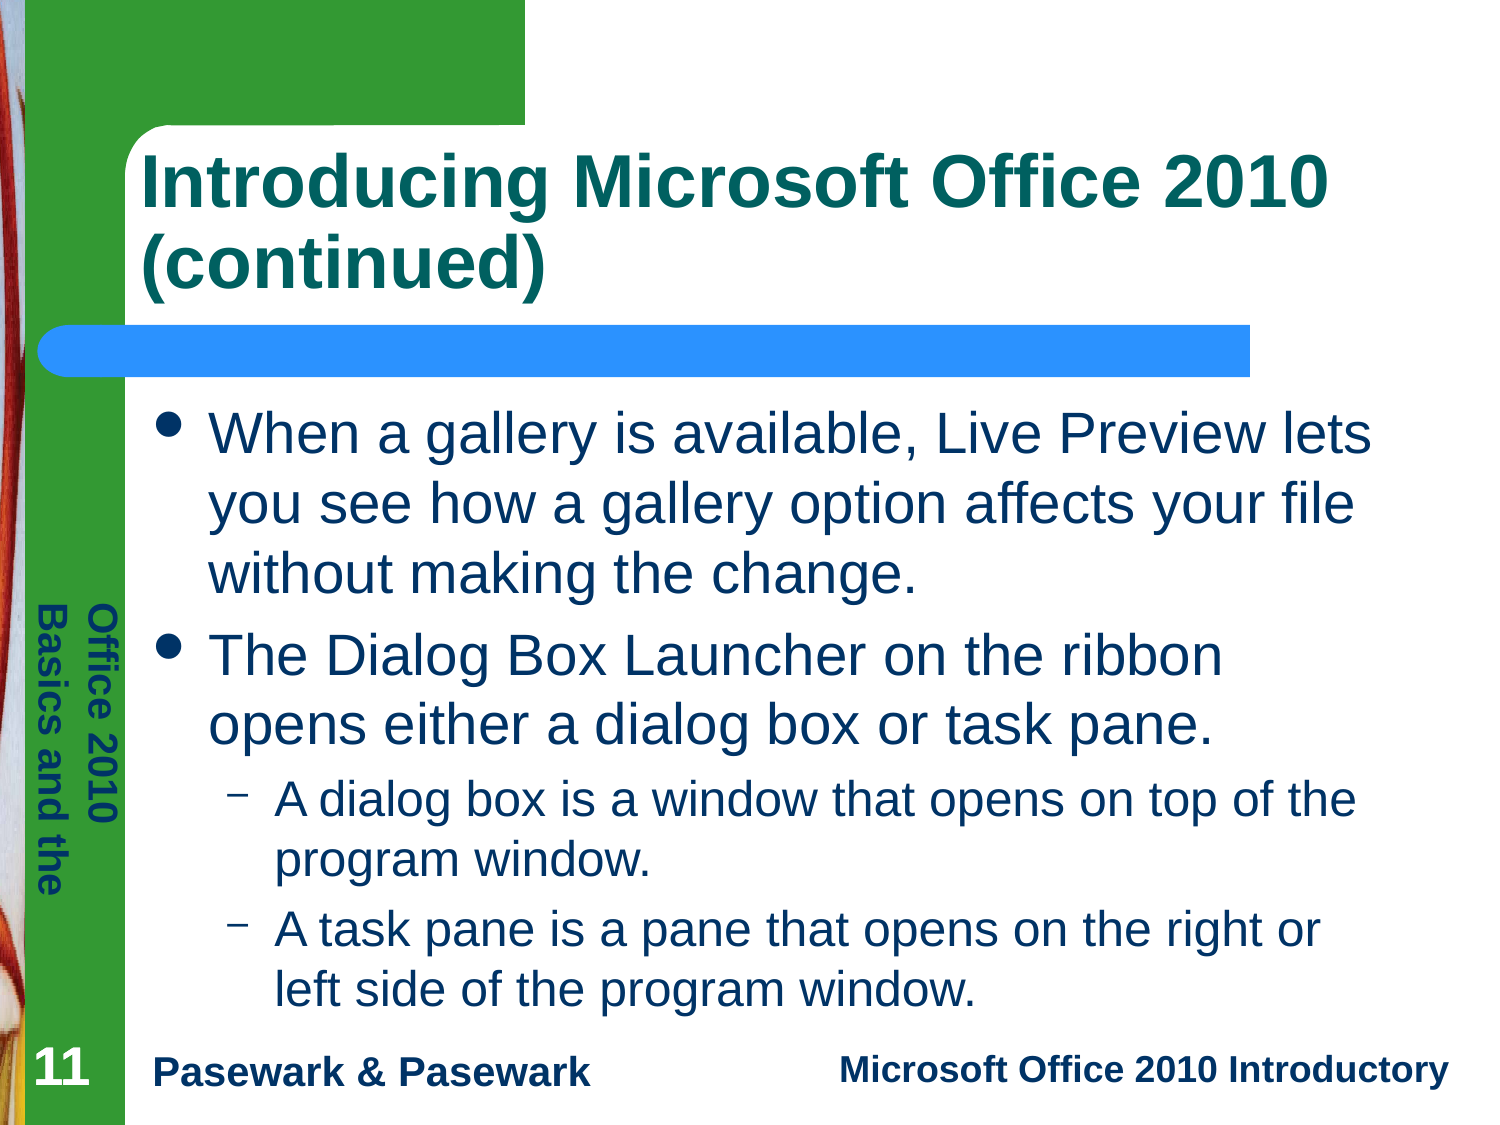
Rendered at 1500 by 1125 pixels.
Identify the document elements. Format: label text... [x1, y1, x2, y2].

text_box 11 [13, 1023, 111, 1105]
list When a gallery is available, Live Preview lets you see how a gallery option affects your file without making the change. The Dialog Box Launcher on the ribbon opens either a dialog box or task pane. A dialog box is a window that opens on top of the program window. A task pane is a pane that opens on the right or left side of the program window. [137, 387, 1400, 1038]
picture [0, 0, 25, 1125]
title Introducing Microsoft Office 2010 (continued) [124, 124, 1500, 313]
